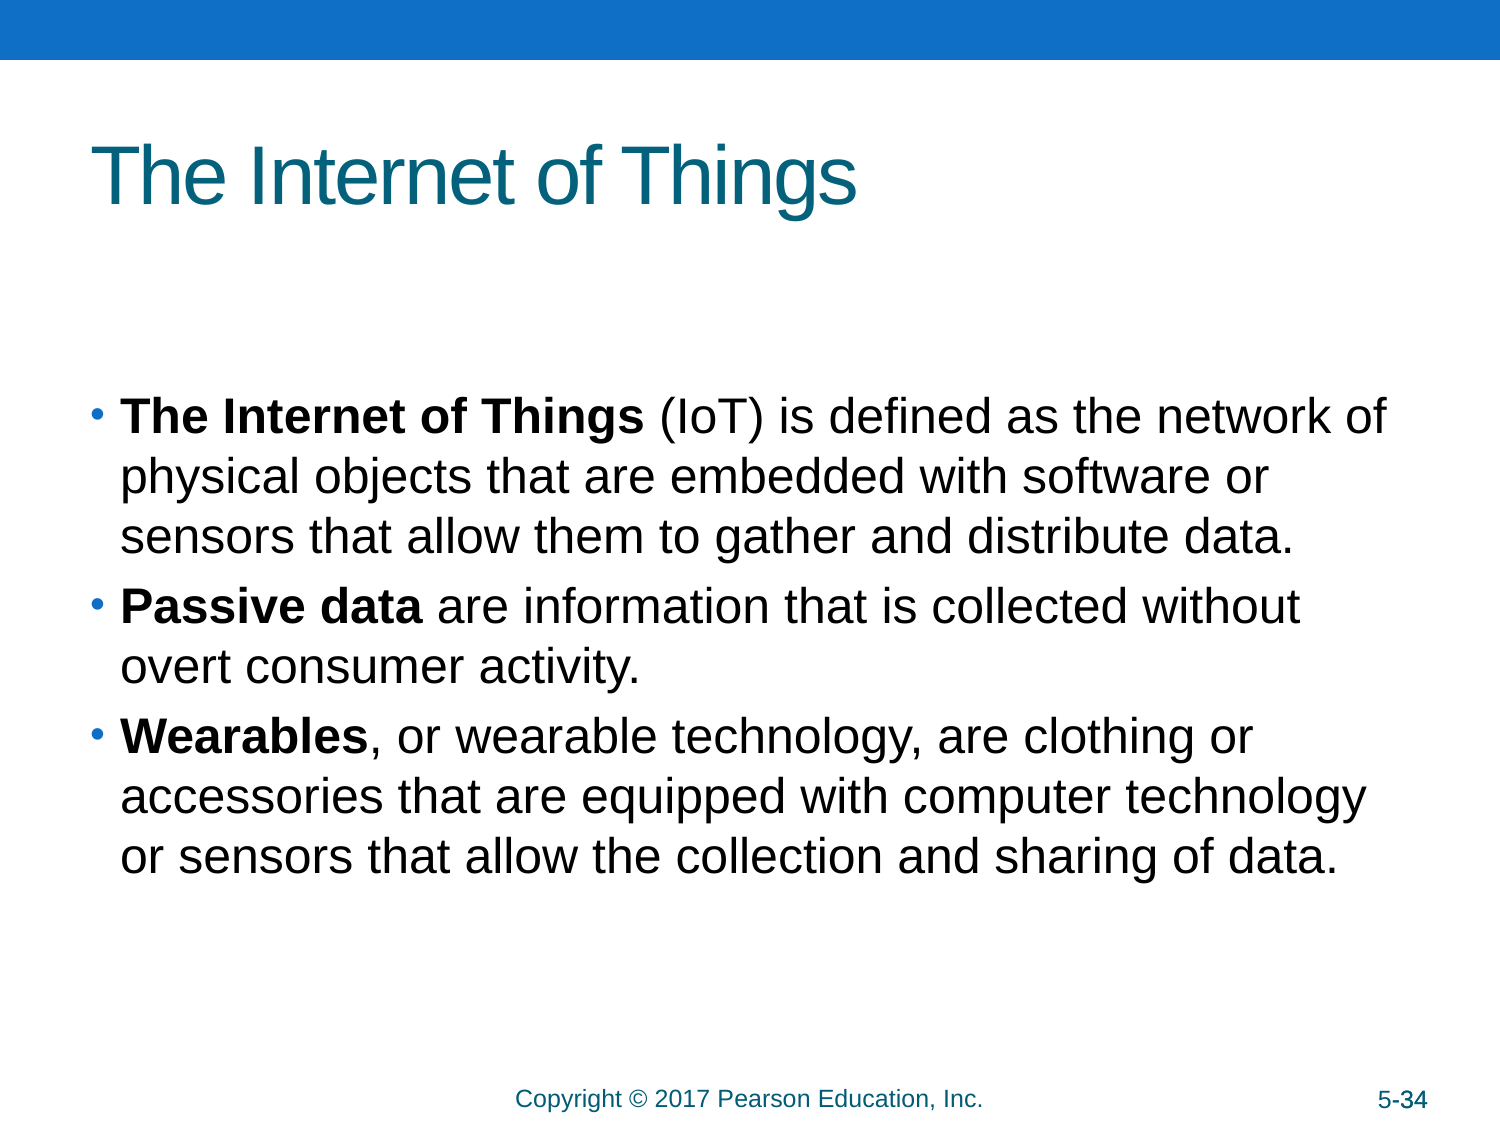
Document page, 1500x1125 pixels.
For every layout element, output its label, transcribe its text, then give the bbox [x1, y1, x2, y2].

title The Internet of Things [75, 90, 1425, 253]
list The Internet of Things (IoT) is defined as the network of physical objects that are embedded with software or sensors that allow them to gather and distribute data. Passive data are information that is collected without overt consumer activity. Wearables, or wearable technology, are clothing or accessories that are equipped with computer technology or sensors that allow the collection and sharing of data. [75, 376, 1425, 1125]
